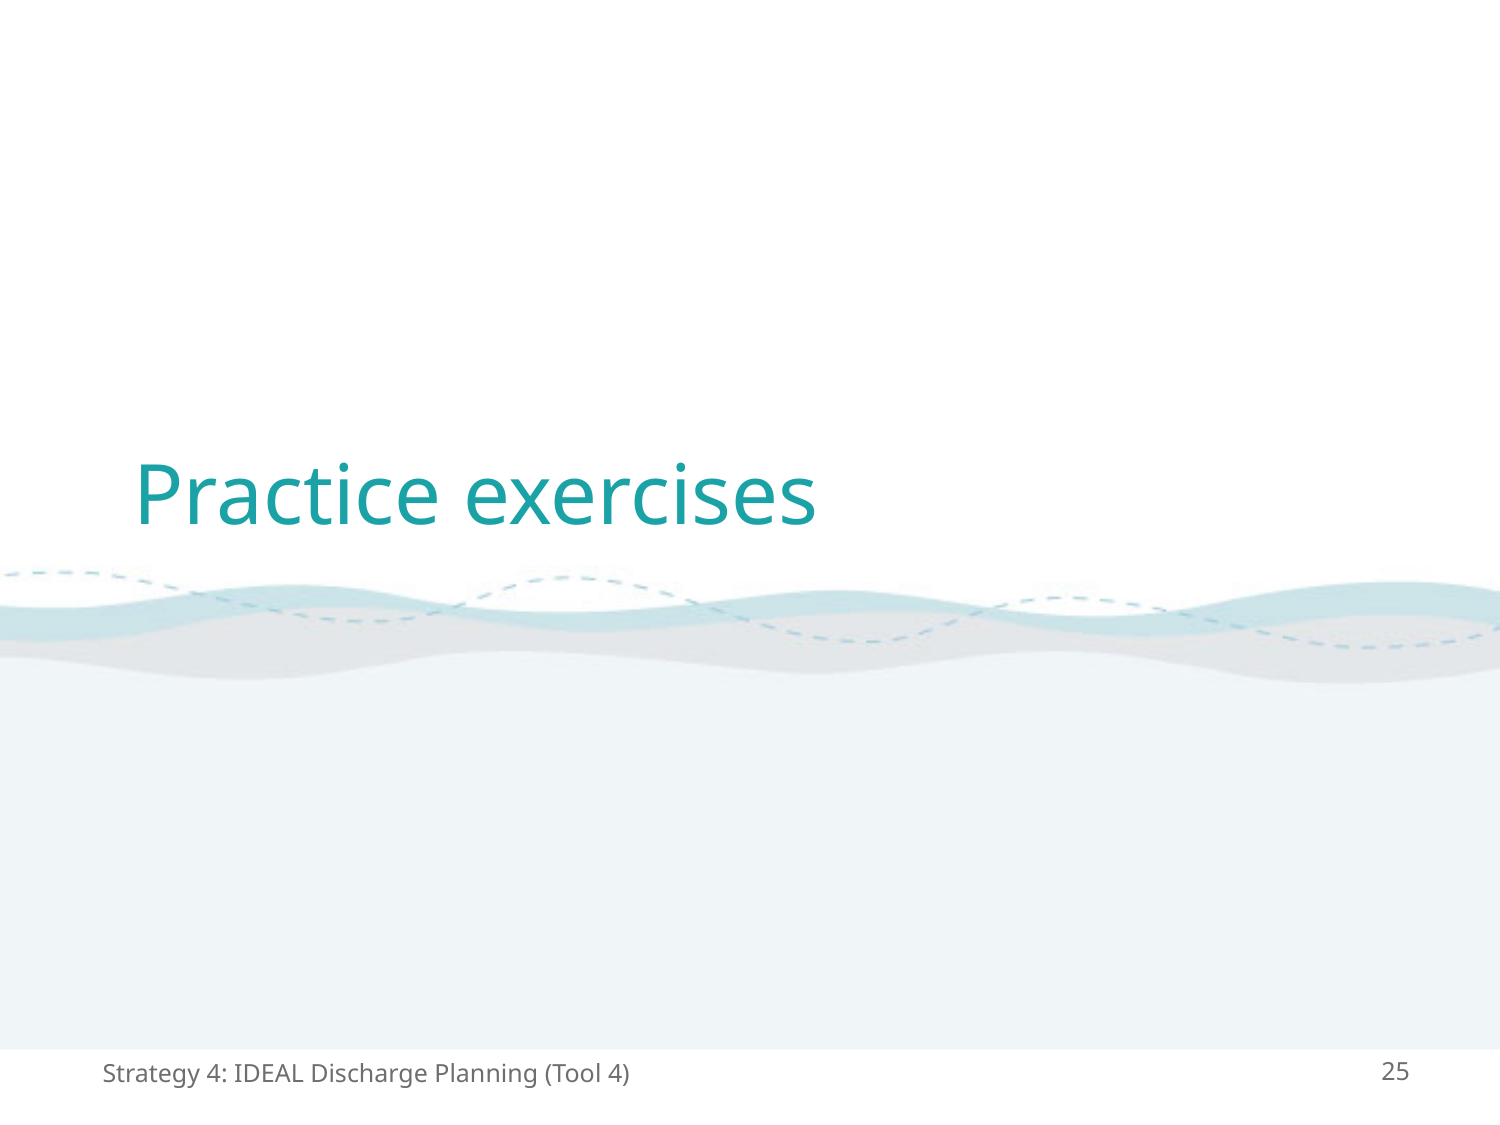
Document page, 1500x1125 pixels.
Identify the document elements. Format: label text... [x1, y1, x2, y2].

picture [0, 0, 1500, 1125]
footer Strategy 4: IDEAL Discharge Planning (Tool 4) [87, 1042, 763, 1103]
slide_number 25 [1074, 1042, 1425, 1103]
title Practice exercises [118, 324, 1394, 549]
